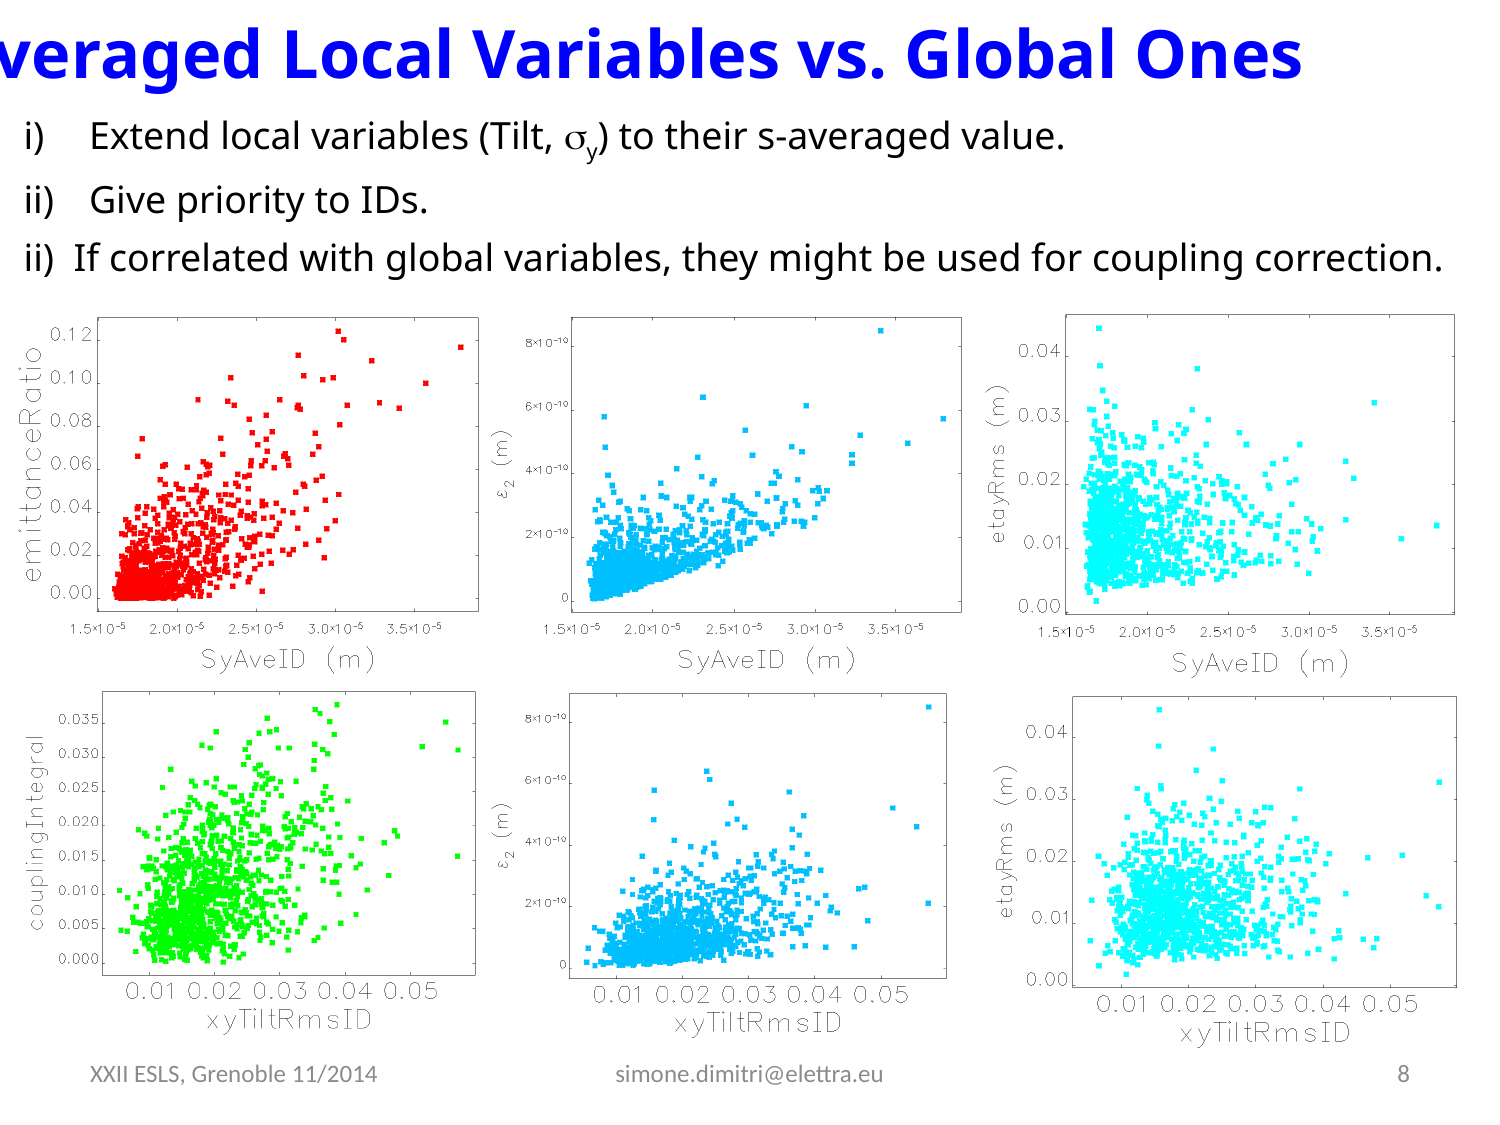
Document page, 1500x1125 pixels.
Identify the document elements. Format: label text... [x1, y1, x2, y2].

picture [990, 688, 1463, 1057]
picture [14, 311, 485, 676]
picture [22, 688, 484, 1066]
text_box Extend local variables (Tilt, y) to their s-averaged value. Give priority to IDs. ii) If correlated with global variables, they might be used for coupling correction. [8, 105, 1478, 287]
picture [982, 311, 1464, 681]
picture [486, 312, 968, 681]
slide_number 8 [1074, 1065, 1425, 1103]
text_box Averaged Local Variables vs. Global Ones [0, 4, 1321, 99]
picture [488, 690, 956, 1043]
slide_number XXII ESLS, Grenoble 11/2014 [75, 1074, 425, 1103]
footer simone.dimitri@elettra.eu [512, 1042, 988, 1103]
